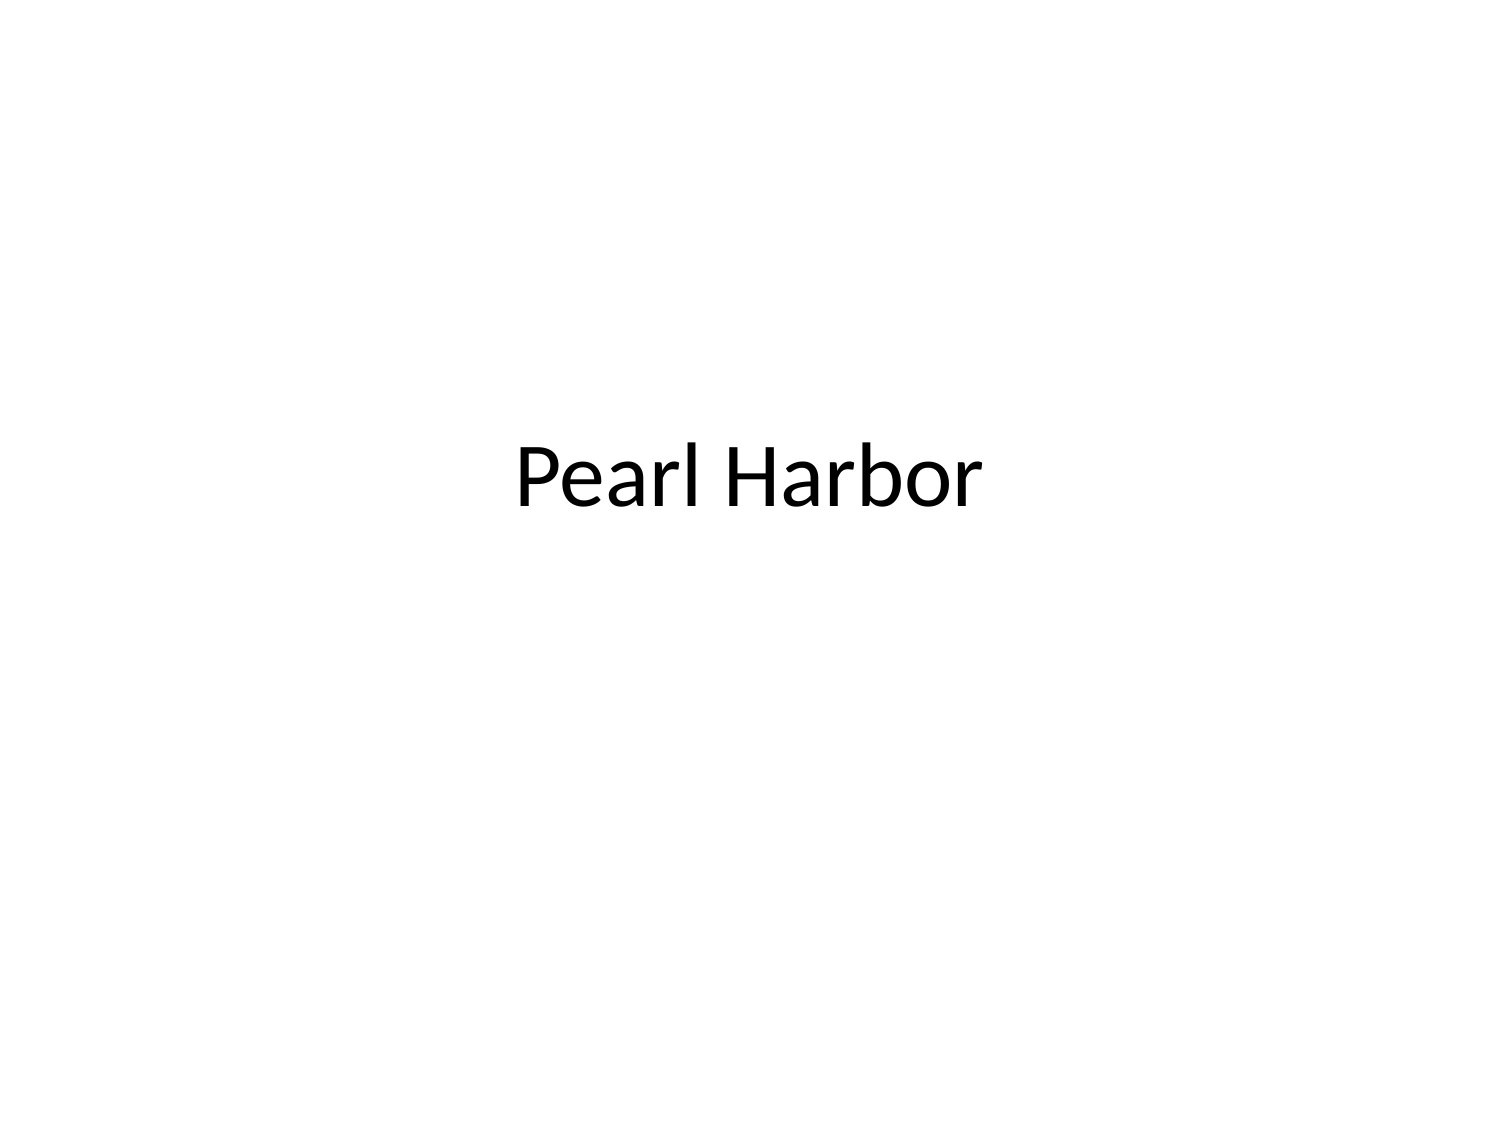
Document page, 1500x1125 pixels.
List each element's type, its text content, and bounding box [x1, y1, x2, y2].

title Pearl Harbor [112, 349, 1388, 591]
